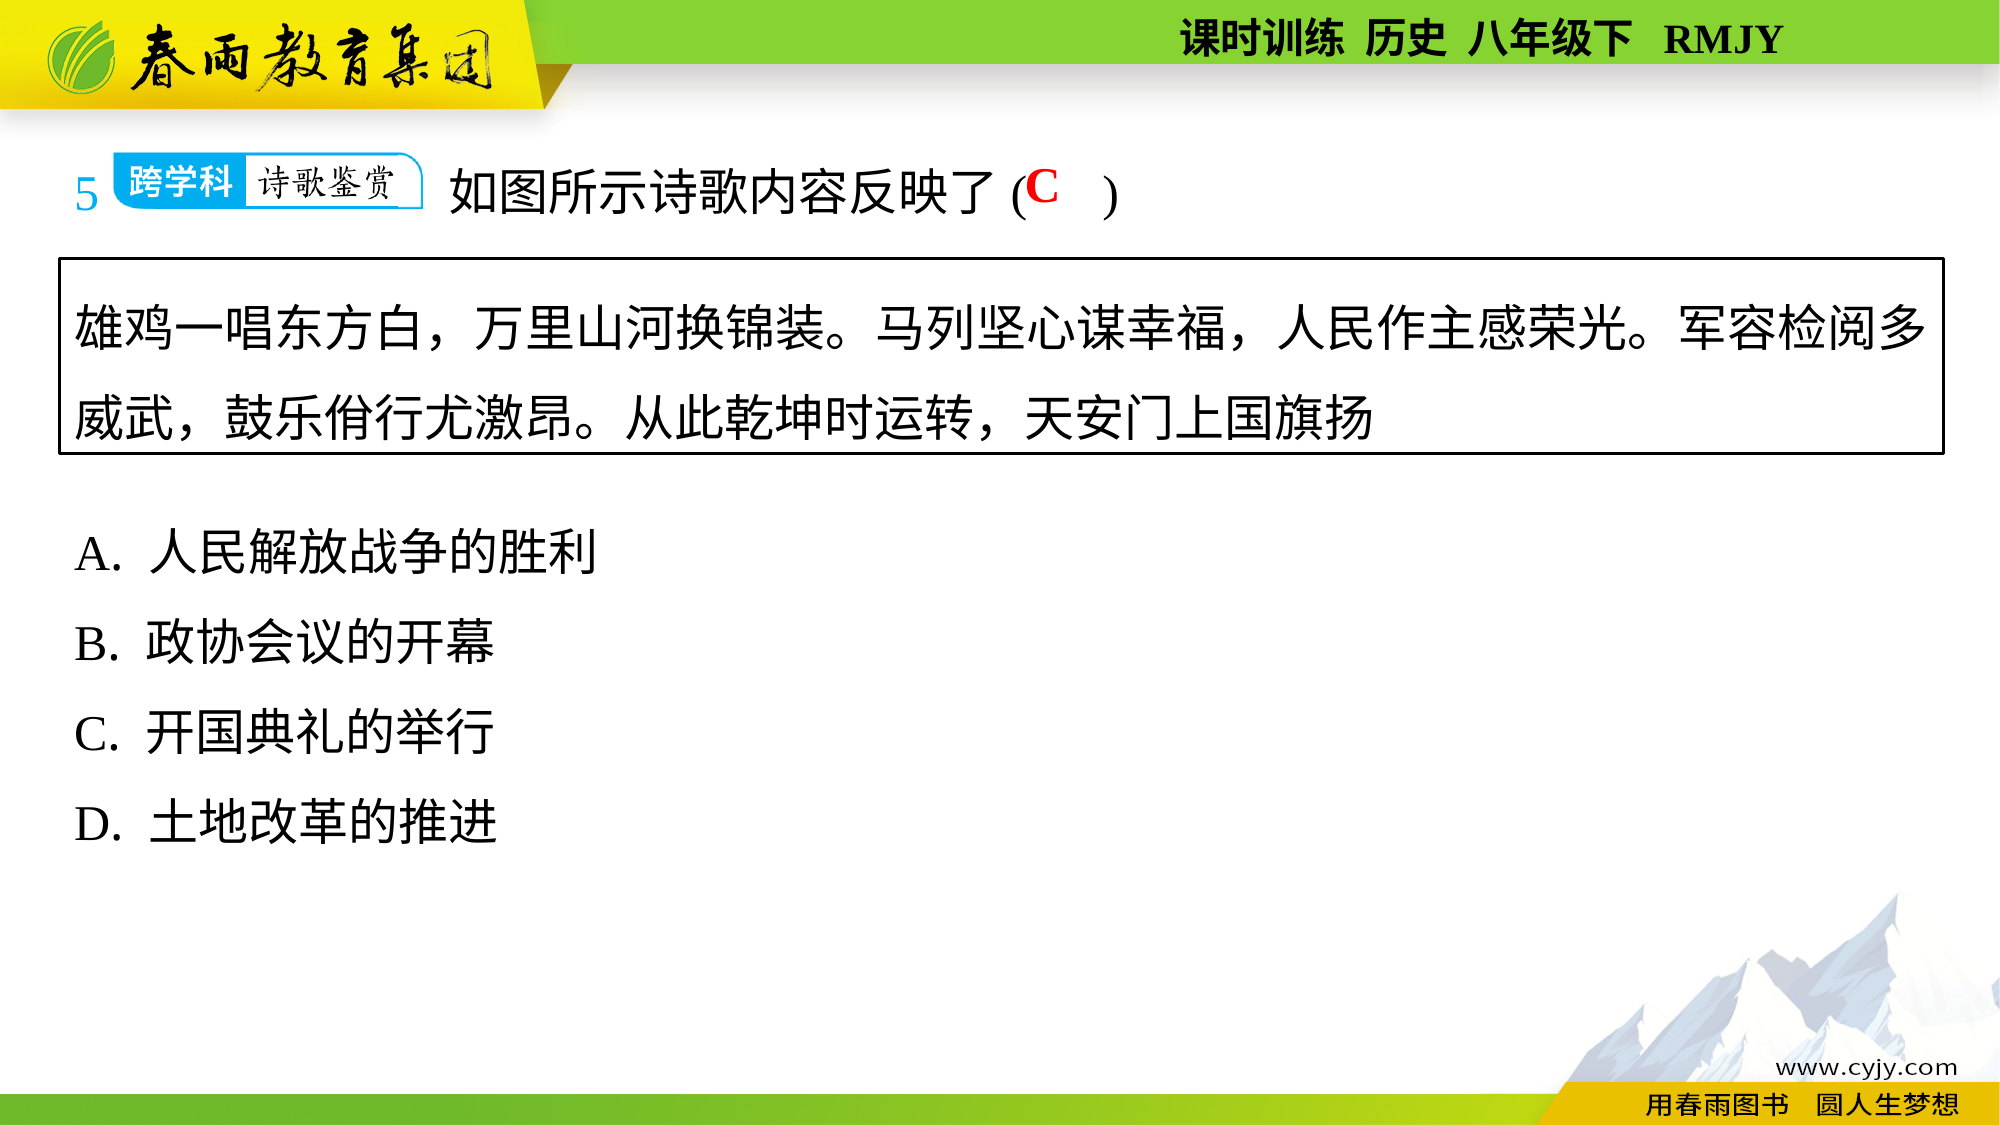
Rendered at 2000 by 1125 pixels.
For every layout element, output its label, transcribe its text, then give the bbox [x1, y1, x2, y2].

list 5 如图所示诗歌内容反映了( ) A. 人民解放战争的胜利 B. 政协会议的开幕 C. 开国典礼的举行 D. 土地改革的推进 [59, 122, 1944, 258]
text_box C [1009, 144, 1076, 220]
picture [0, 0, 2000, 1125]
list 5 如图所示诗歌内容反映了( ) A. 人民解放战争的胜利 B. 政协会议的开幕 C. 开国典礼的举行 D. 土地改革的推进 [59, 454, 1944, 865]
text_box 雄鸡一唱东方白，万里山河换锦装。马列坚心谋幸福，人民作主感荣光。军容检阅多威武，鼓乐佾行尤激昂。从此乾坤时运转，天安门上国旗扬 [59, 258, 1944, 454]
